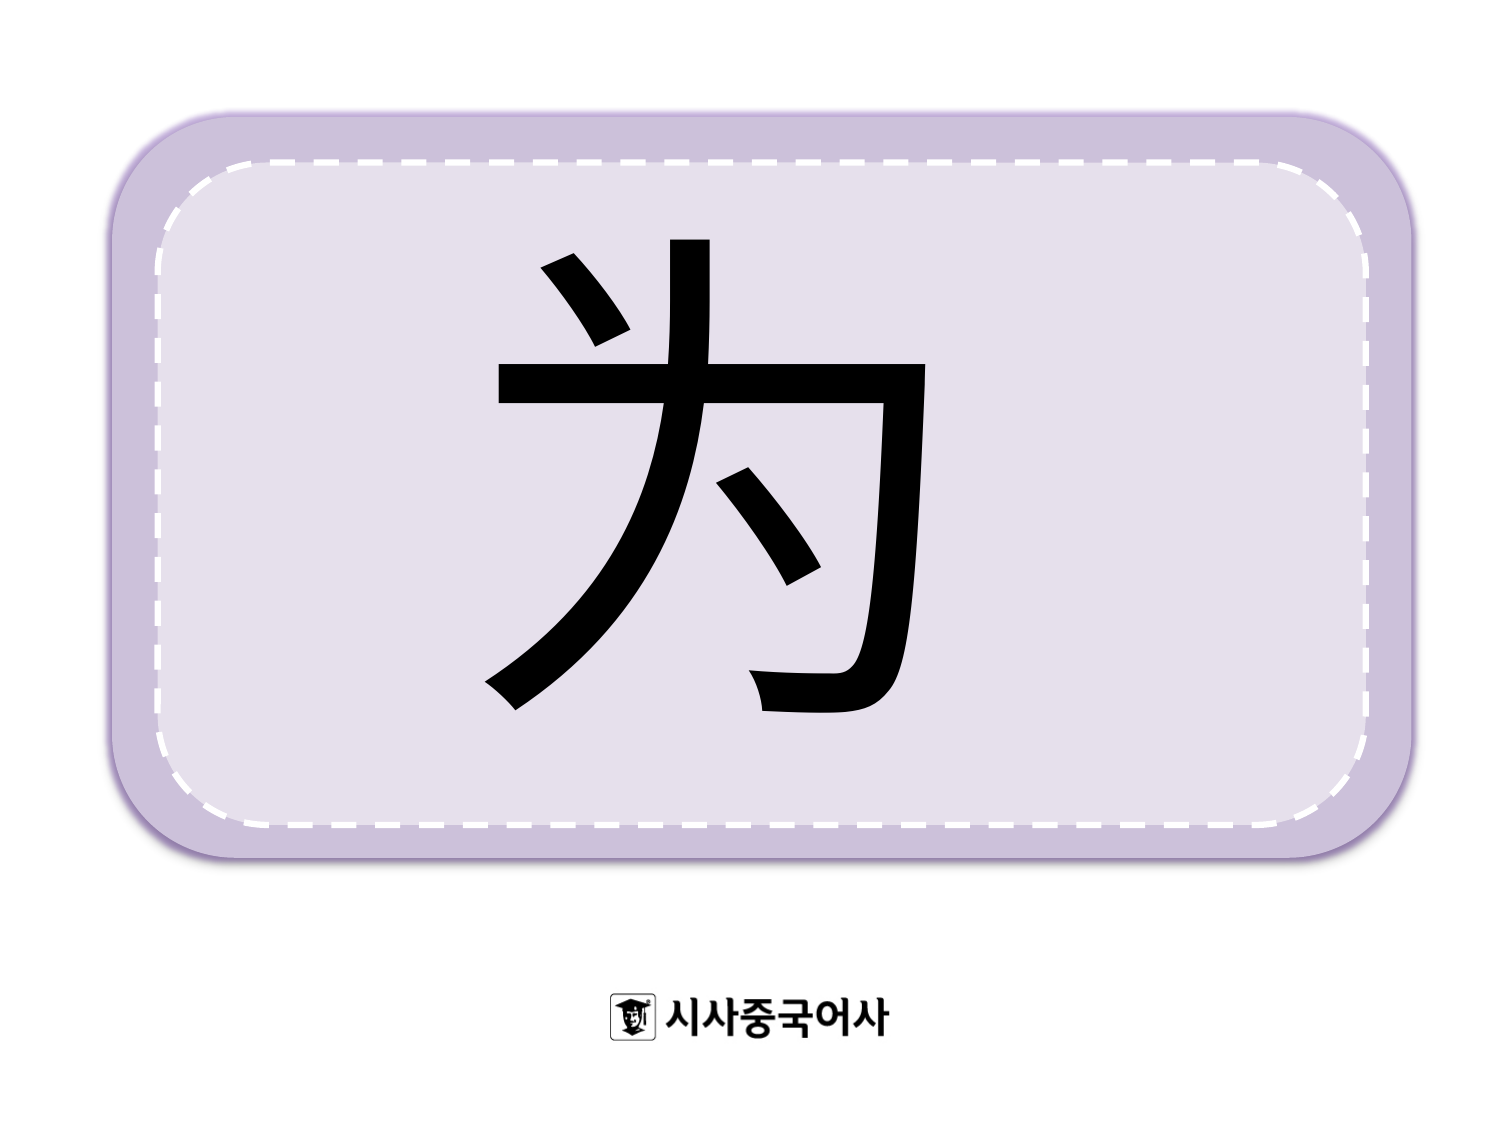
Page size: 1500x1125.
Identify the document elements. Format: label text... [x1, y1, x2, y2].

text_box 为 [171, 137, 1380, 800]
picture [602, 987, 898, 1047]
text_box [162, 160, 1371, 824]
